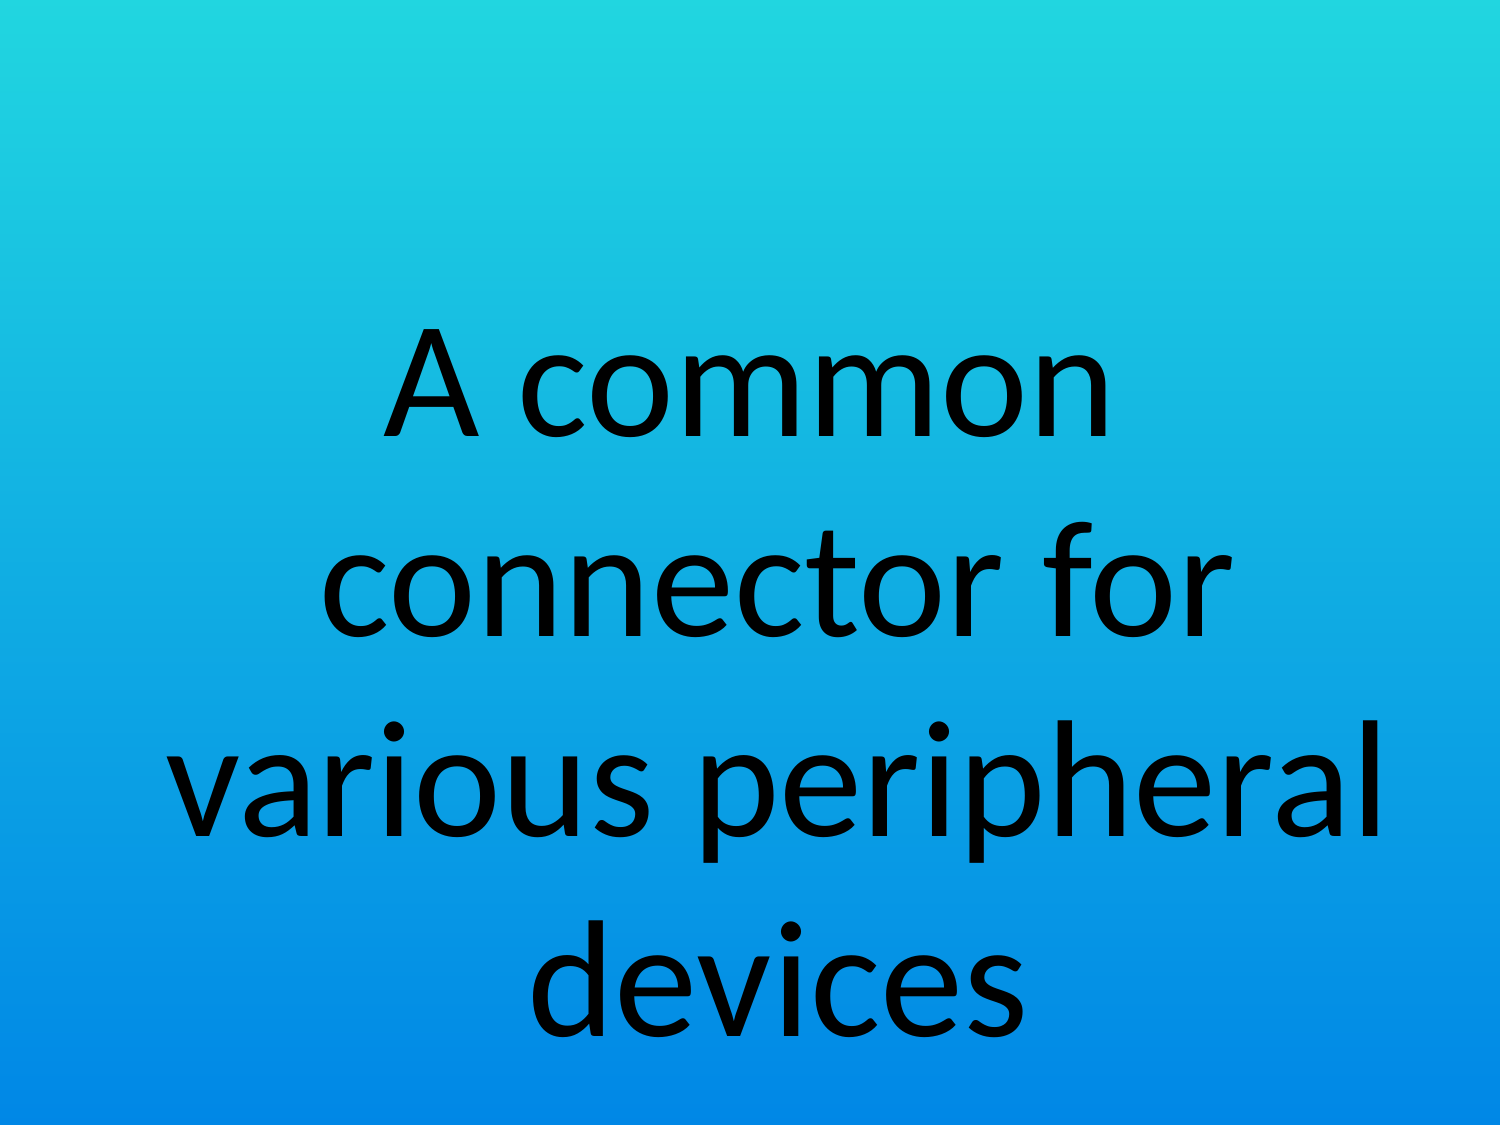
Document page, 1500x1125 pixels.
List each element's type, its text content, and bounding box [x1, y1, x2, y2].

list A common connector for various peripheral devices [75, 262, 1425, 1005]
